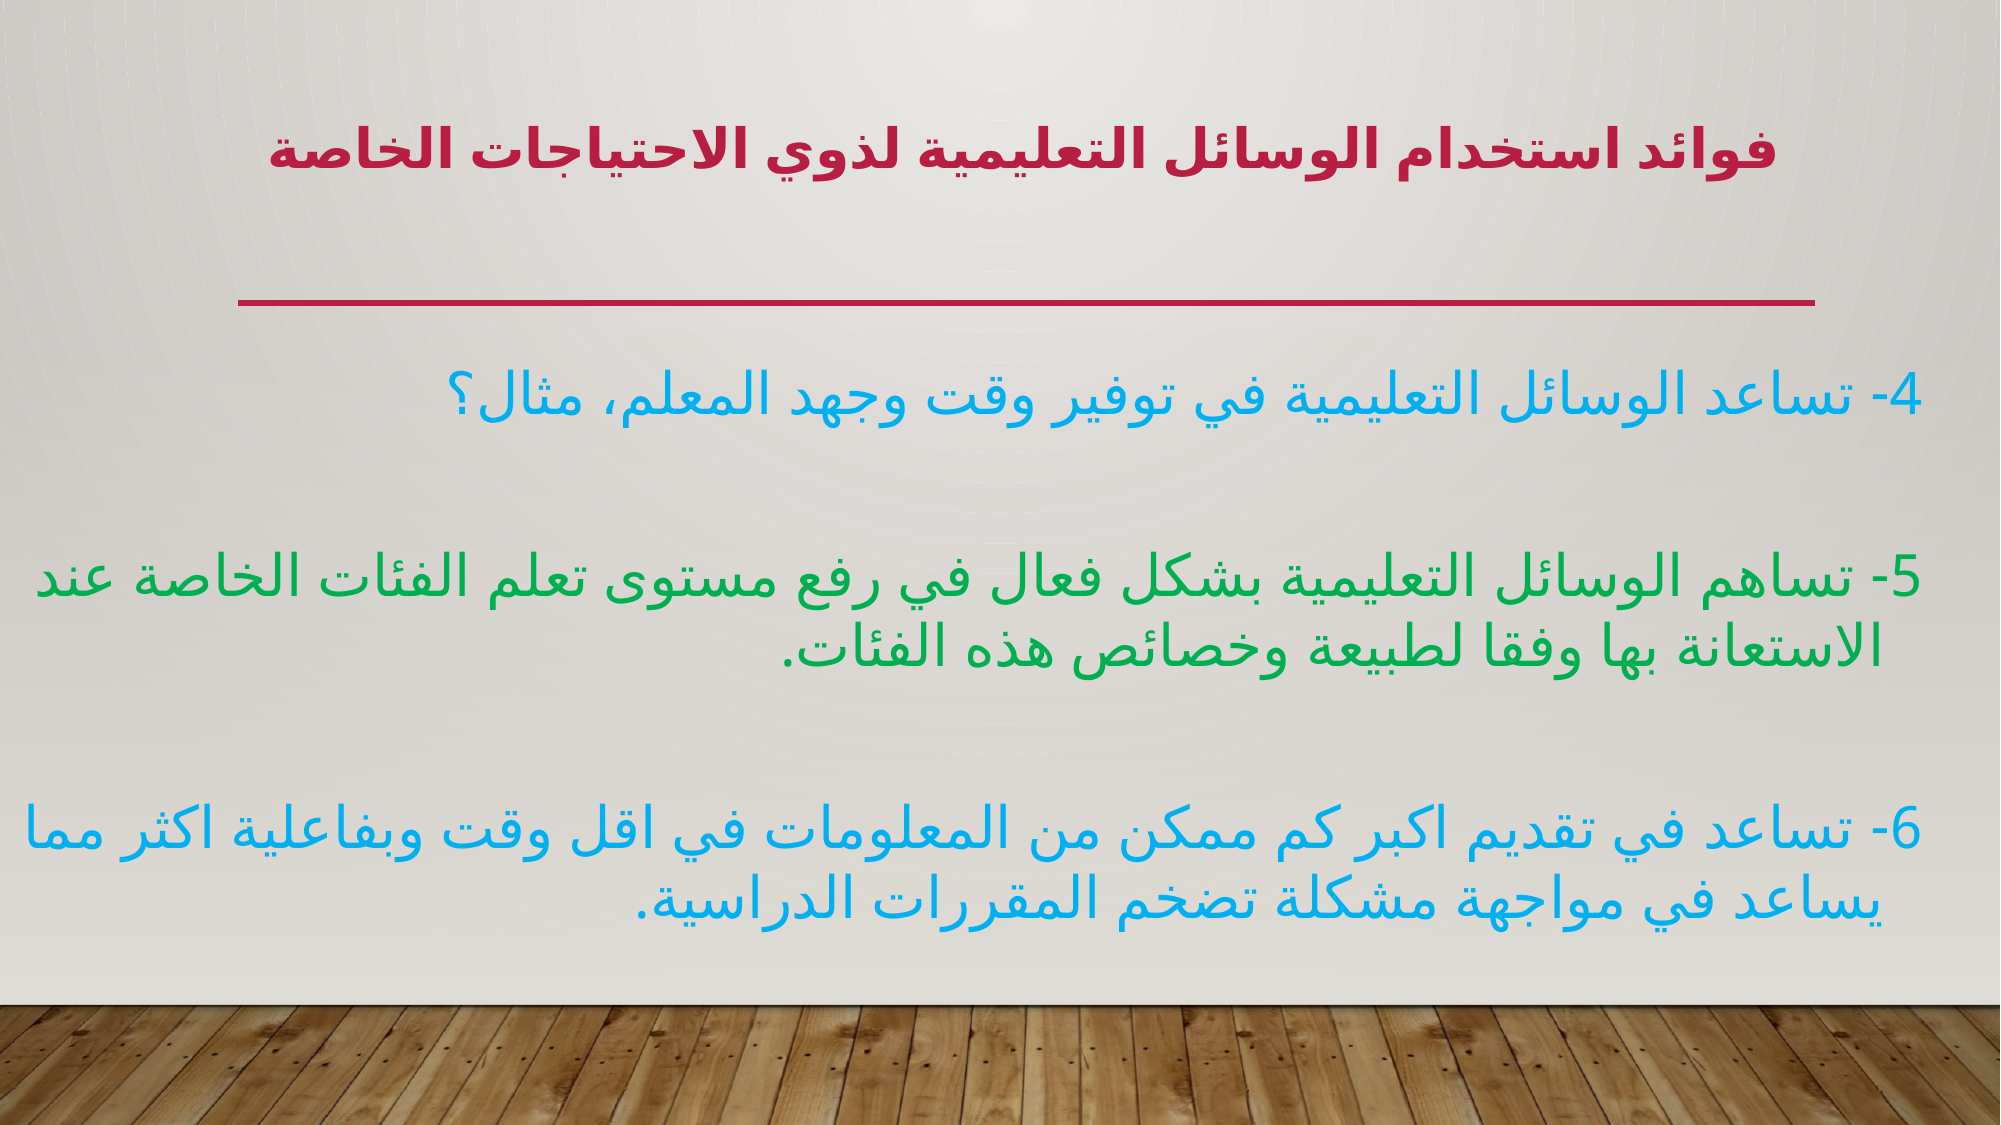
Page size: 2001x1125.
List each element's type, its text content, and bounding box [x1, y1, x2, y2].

list 4- تساعد الوسائل التعليمية في توفير وقت وجهد المعلم، مثال؟ 5- تساهم الوسائل التعليمية بشكل فعال في رفع مستوى تعلم الفئات الخاصة عند الاستعانة بها وفقا لطبيعة وخصائص هذه الفئات. 6- تساعد في تقديم اكبر كم ممكن من المعلومات في اقل وقت وبفاعلية اكثر مما يساعد في مواجهة مشكلة تضخم المقررات الدراسية. [0, 349, 1938, 837]
title فوائد استخدام الوسائل التعليمية لذوي الاحتياجات الخاصة [236, 113, 1813, 246]
picture [0, 1005, 2000, 1125]
